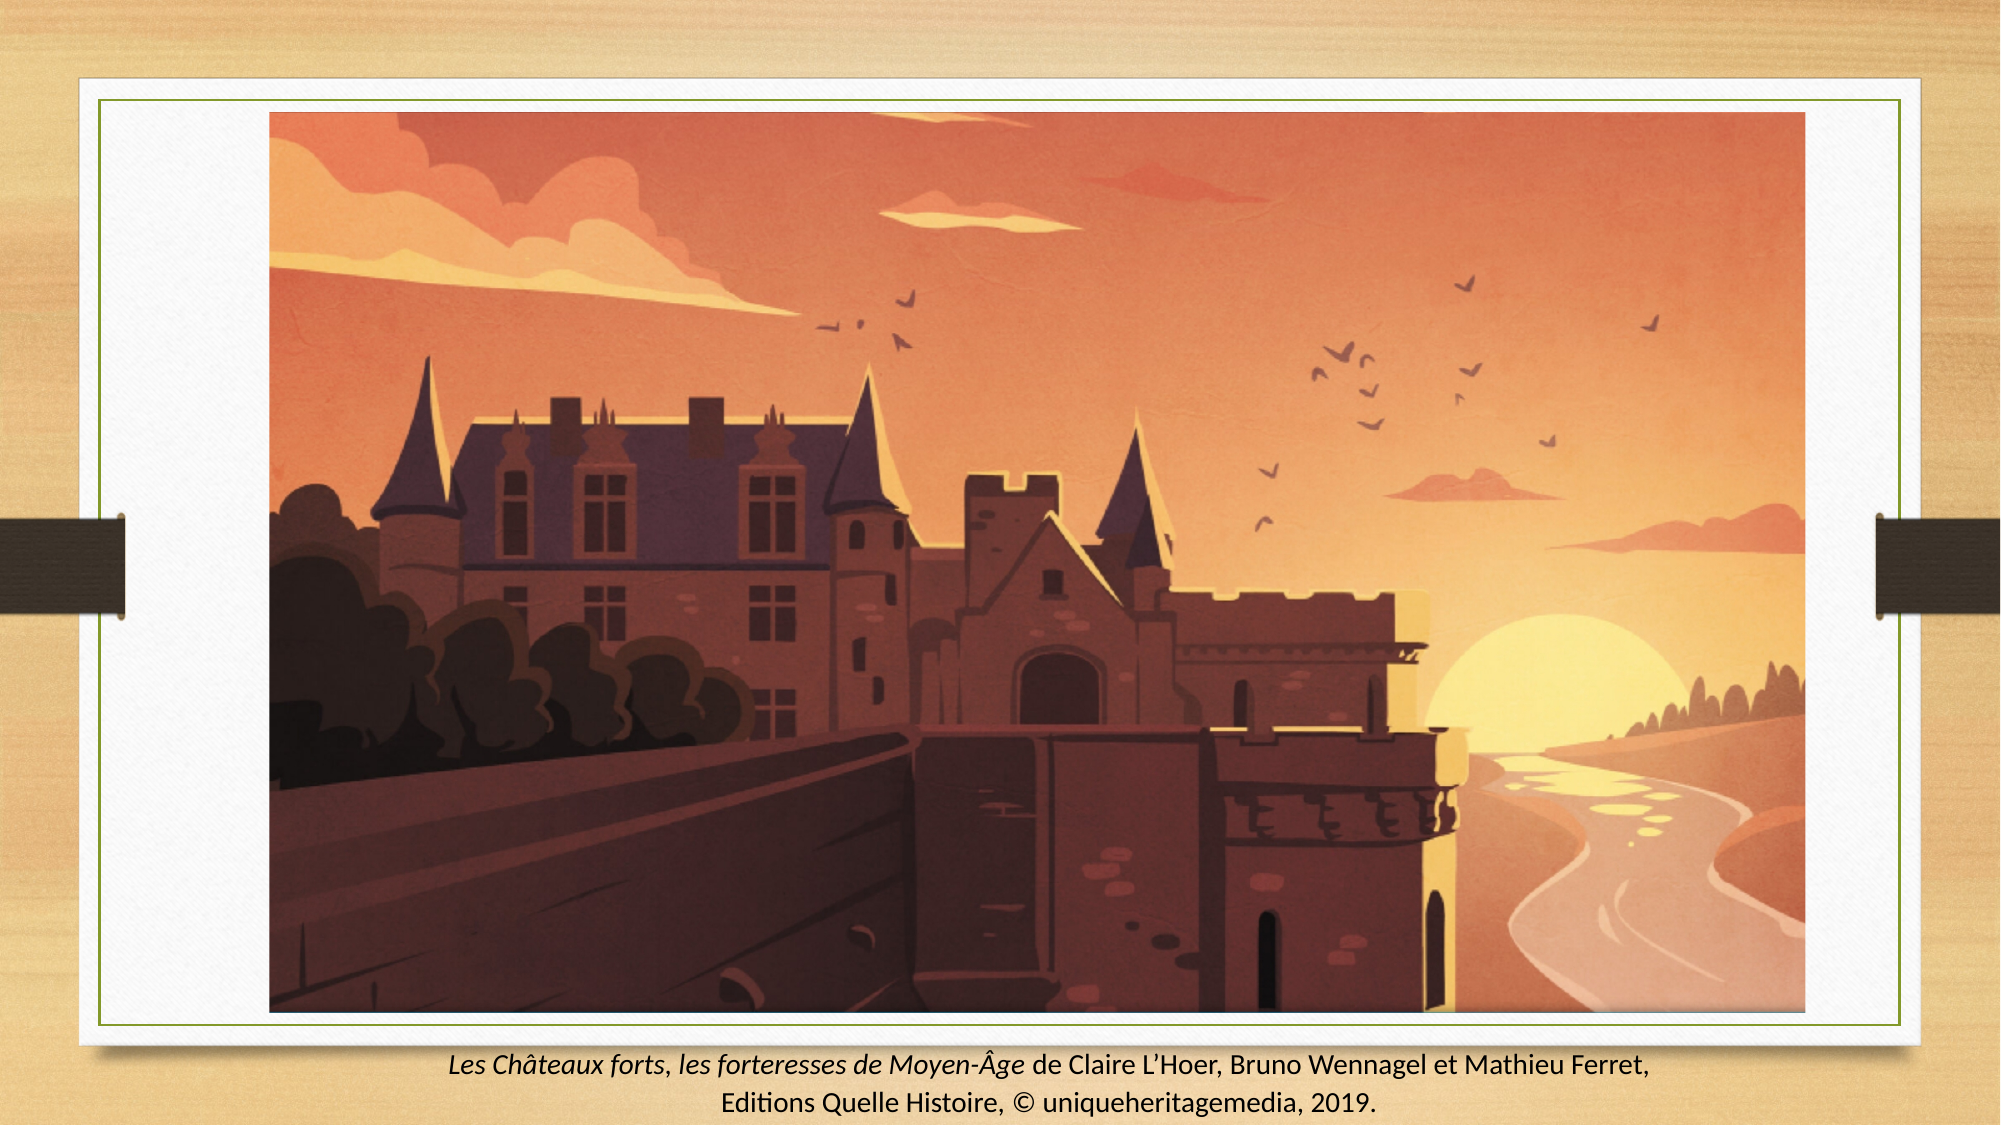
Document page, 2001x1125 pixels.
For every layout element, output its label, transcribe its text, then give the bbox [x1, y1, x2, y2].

picture [0, 0, 2001, 1125]
text_box Les Châteaux forts, les forteresses de Moyen-Âge de Claire L’Hoer, Bruno Wennagel et Mathieu Ferret, Editions Quelle Histoire, © uniqueheritagemedia, 2019. [407, 1035, 1692, 1125]
